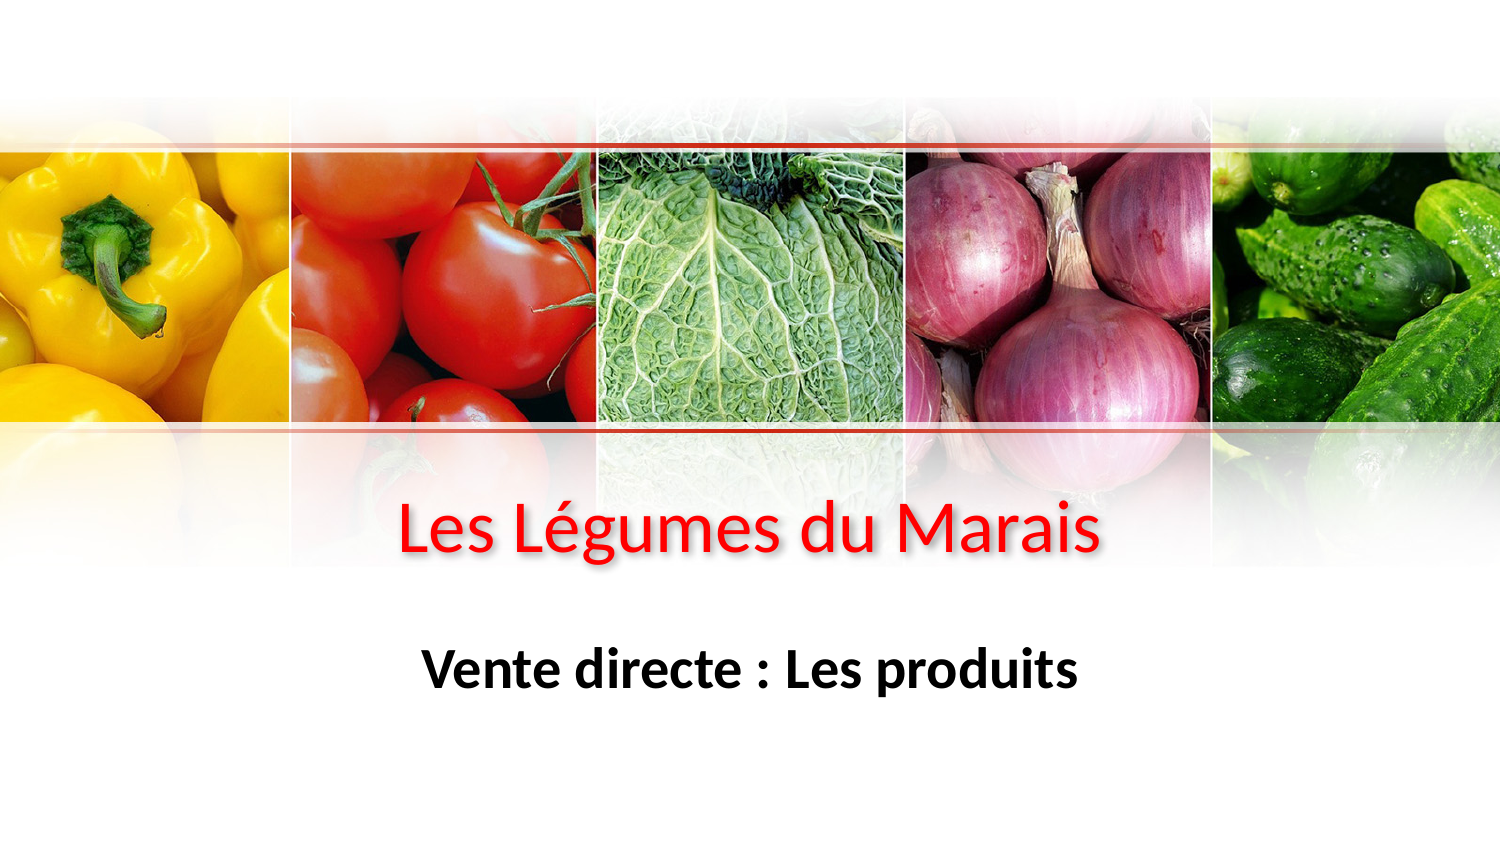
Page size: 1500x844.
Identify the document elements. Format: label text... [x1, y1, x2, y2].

title Les Légumes du Marais [148, 421, 1352, 622]
picture [0, 0, 1500, 844]
subtitle Vente directe : Les produits [148, 622, 1352, 723]
